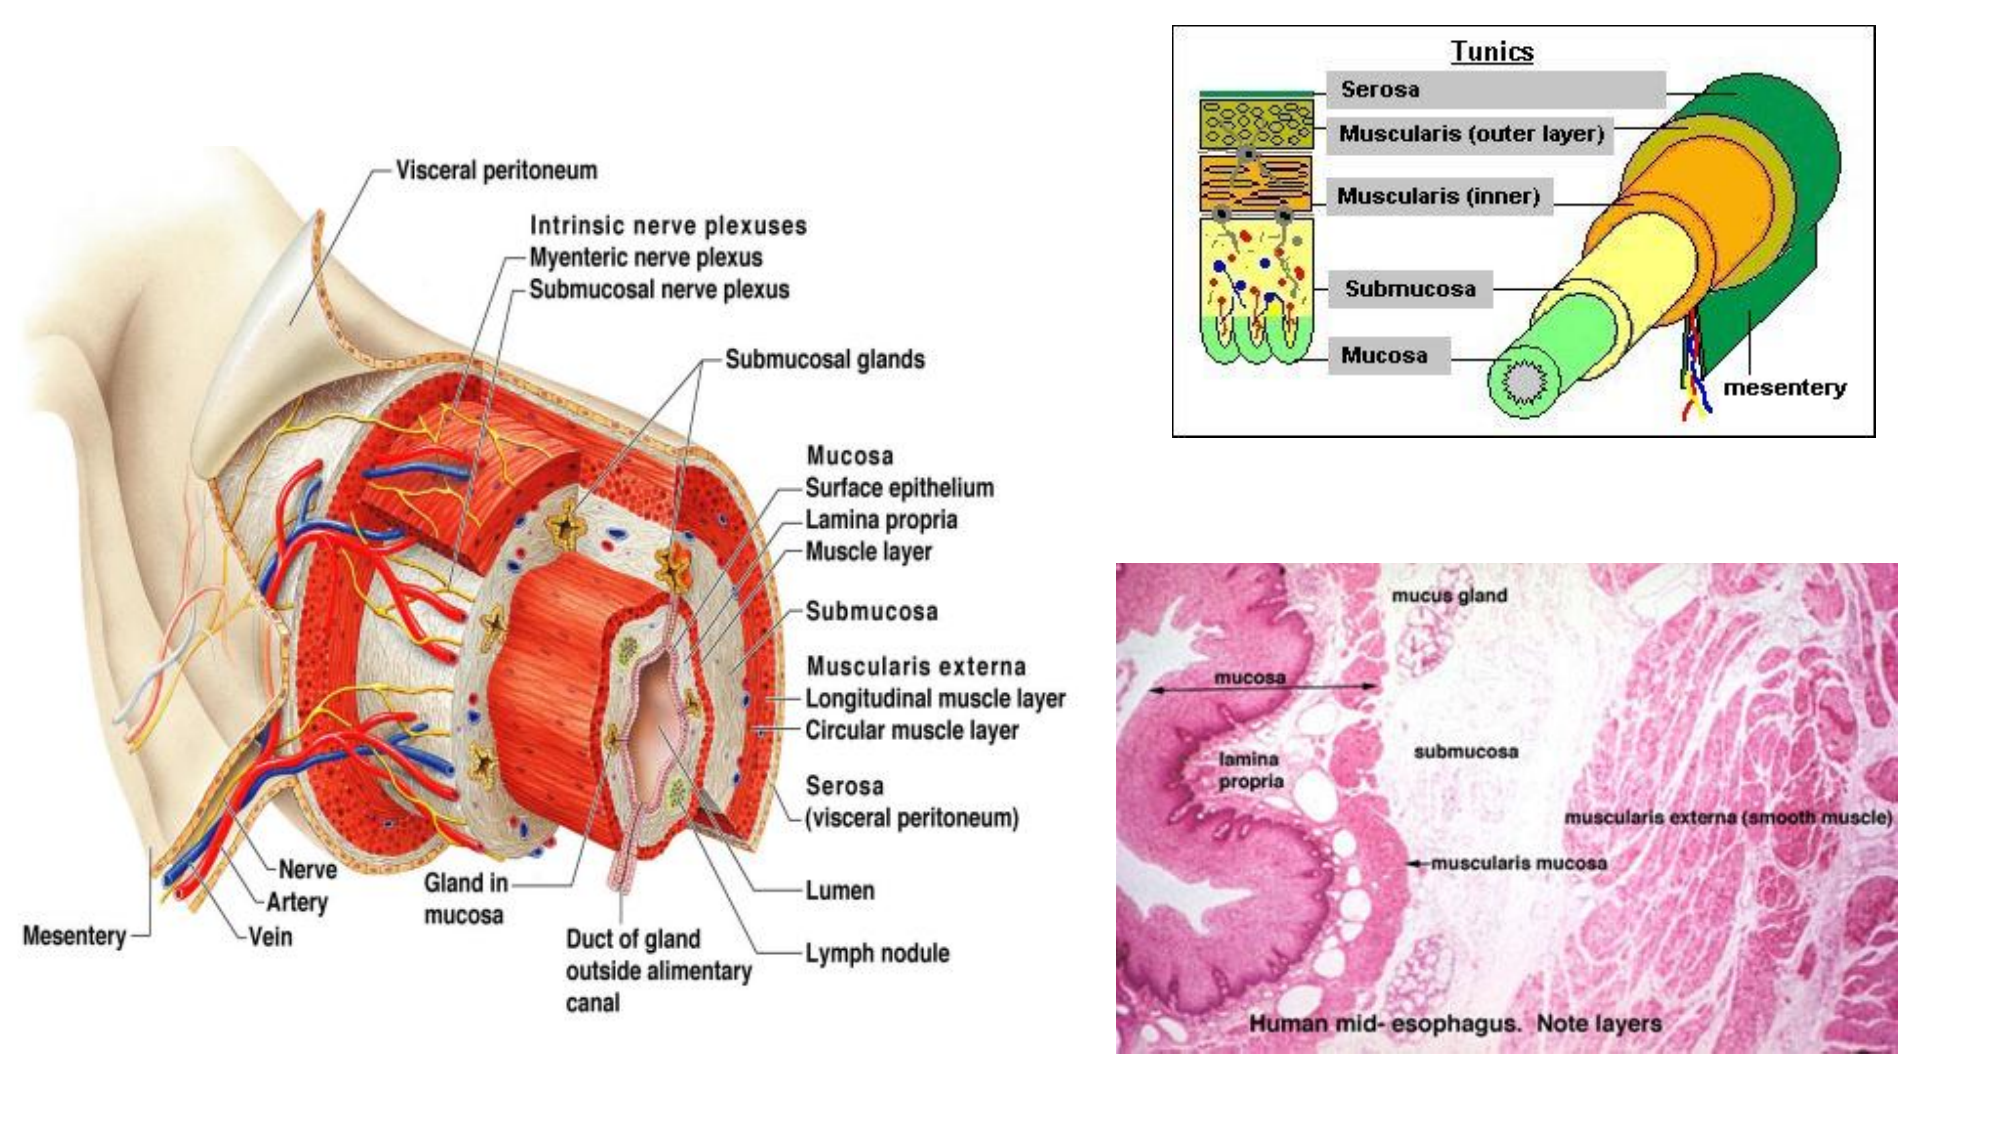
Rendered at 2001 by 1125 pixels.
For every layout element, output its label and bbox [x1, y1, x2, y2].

picture [1172, 25, 1876, 438]
picture [1116, 563, 1898, 1054]
picture [17, 146, 1084, 1033]
